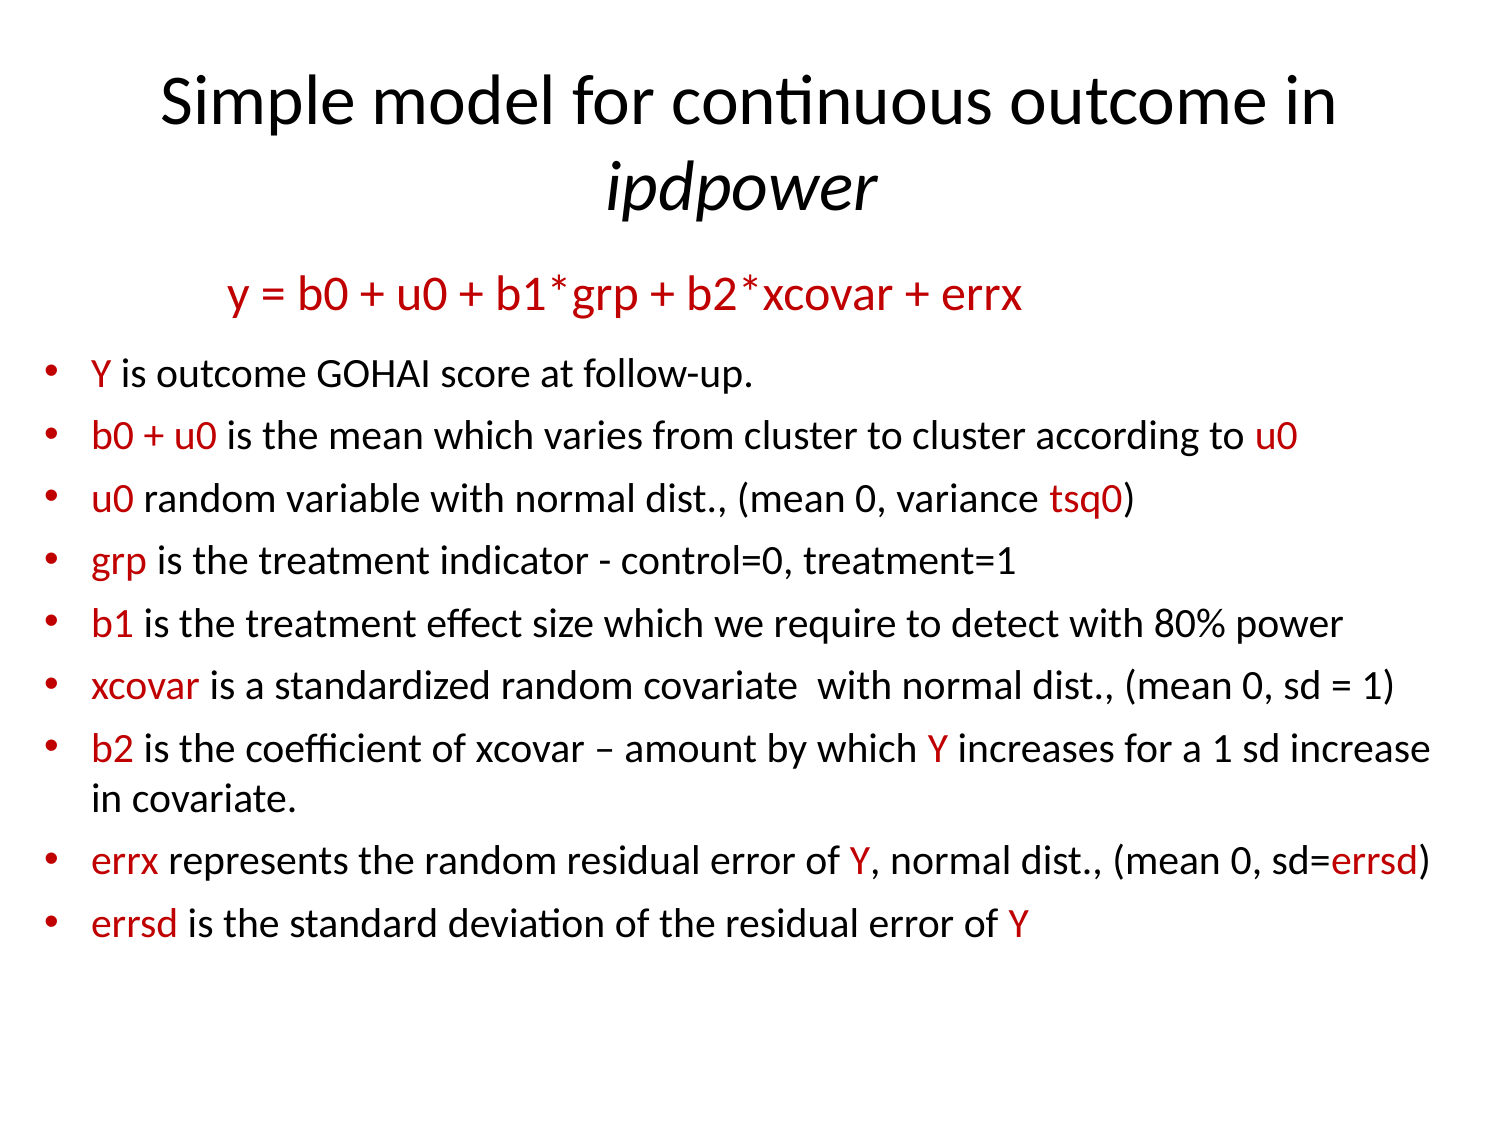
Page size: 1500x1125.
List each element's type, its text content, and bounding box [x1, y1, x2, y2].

text_box Y is outcome GOHAI score at follow-up. b0 + u0 is the mean which varies from cluster to cluster according to u0 u0 random variable with normal dist., (mean 0, variance tsq0) grp is the treatment indicator - control=0, treatment=1 b1 is the treatment effect size which we require to detect with 80% power xcovar is a standardized random covariate with normal dist., (mean 0, sd = 1) b2 is the coefficient of xcovar – amount by which Y increases for a 1 sd increase in covariate. errx represents the random residual error of Y, normal dist., (mean 0, sd=errsd) errsd is the standard deviation of the residual error of Y [29, 337, 1447, 954]
title Simple model for continuous outcome in ipdpower [75, 45, 1425, 233]
text_box y = b0 + u0 + b1*grp + b2*xcovar + errx [212, 252, 1323, 328]
